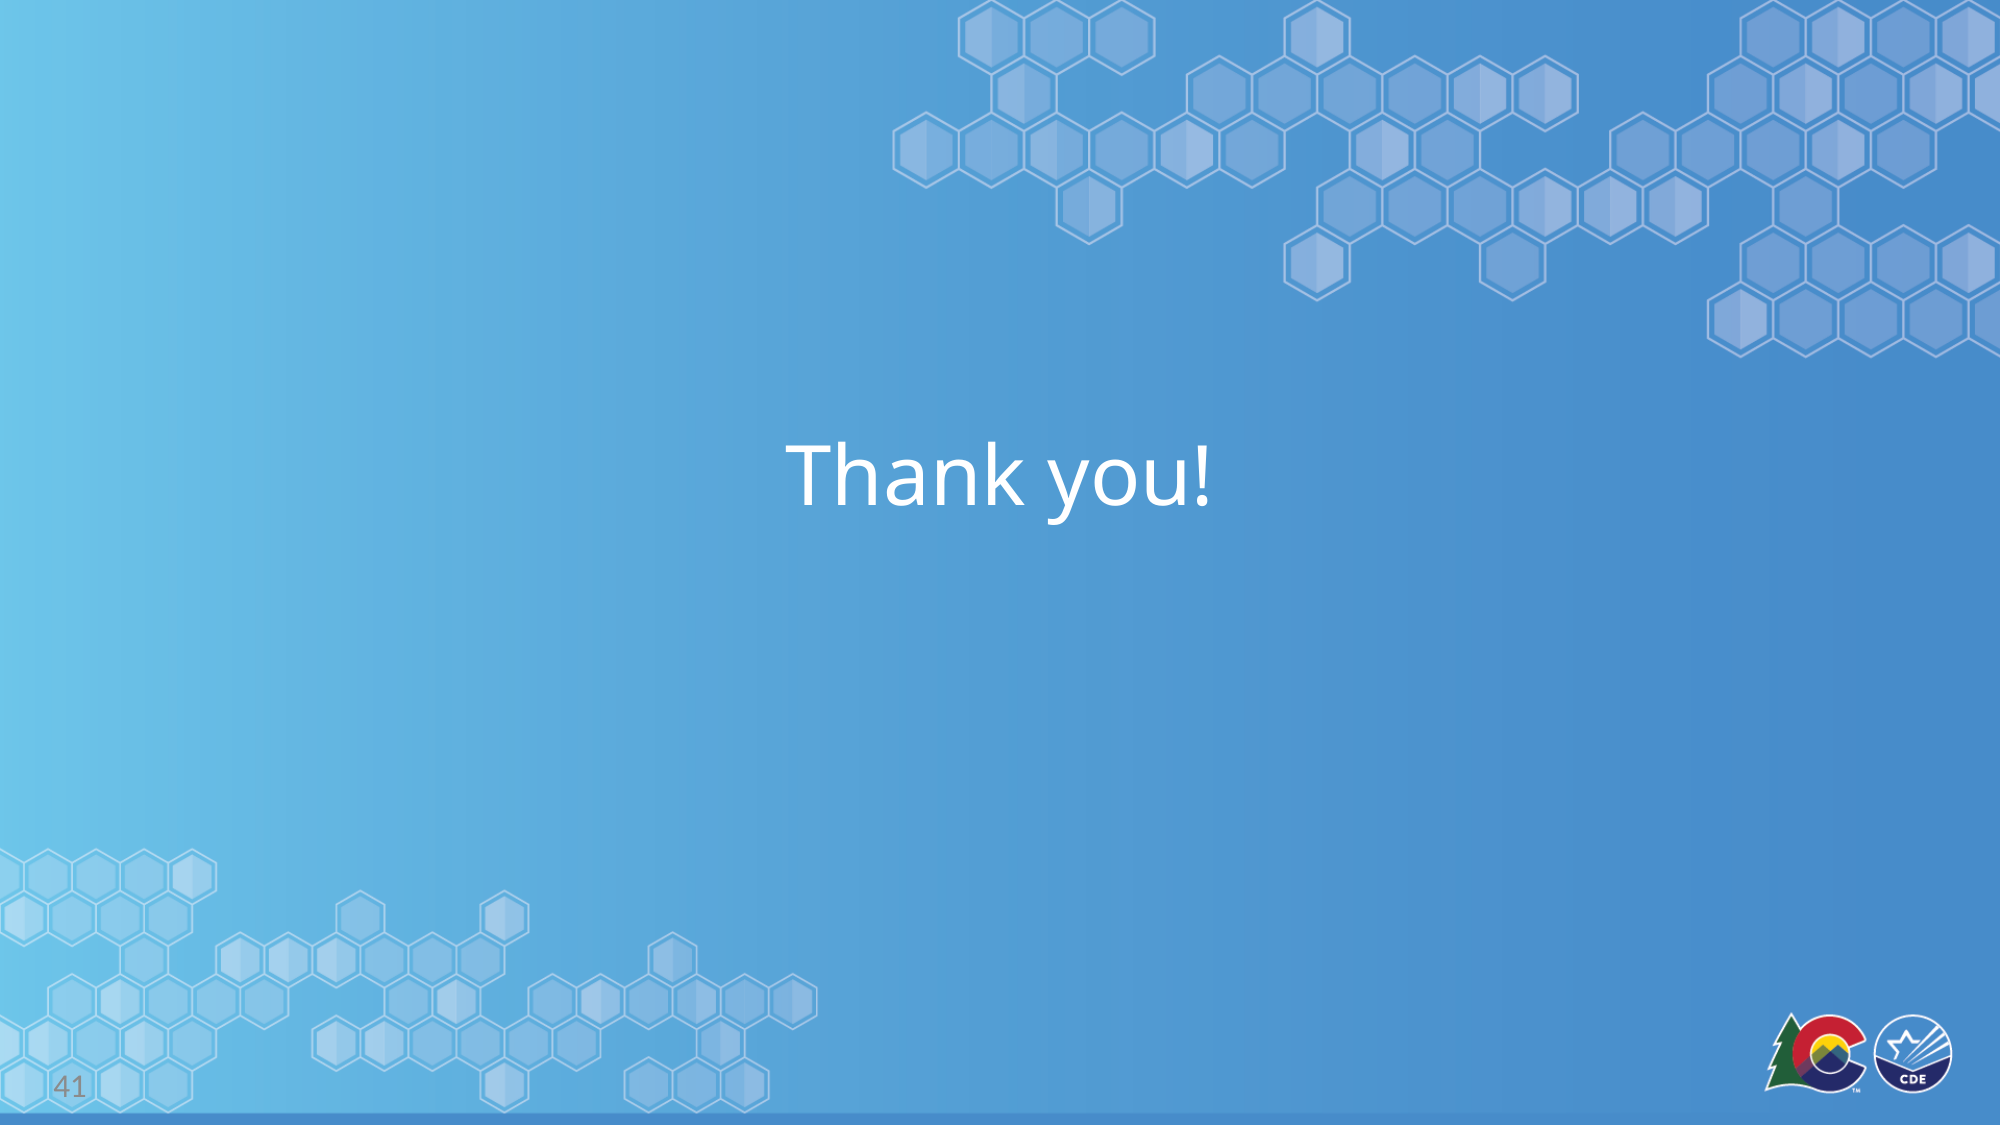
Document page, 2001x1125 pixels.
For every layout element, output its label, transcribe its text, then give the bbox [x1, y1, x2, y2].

picture [0, 810, 2000, 1125]
title Thank you! [0, 425, 2000, 810]
picture [0, 0, 2000, 425]
slide_number 41 [38, 1054, 489, 1115]
